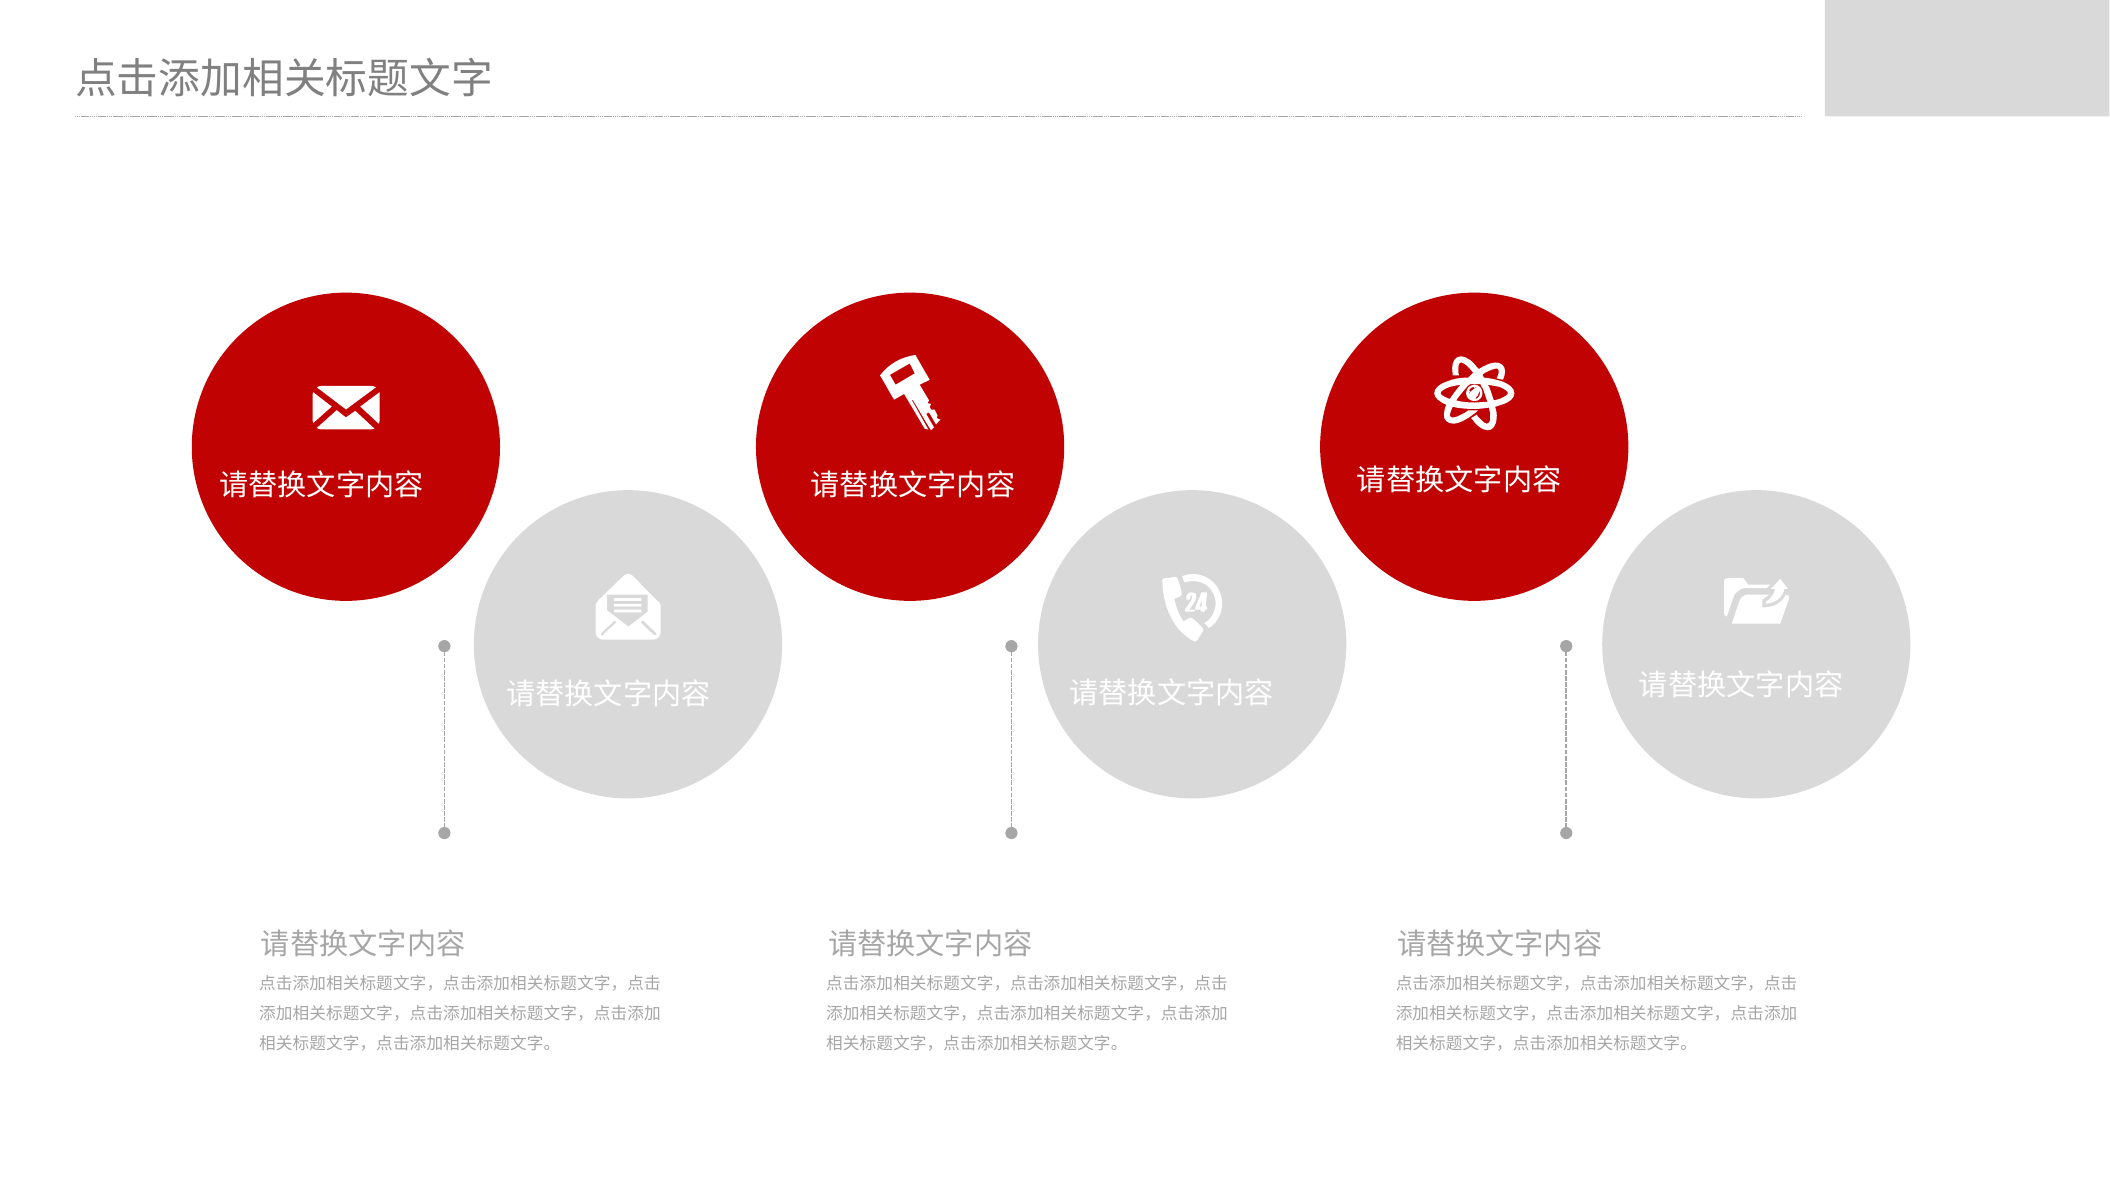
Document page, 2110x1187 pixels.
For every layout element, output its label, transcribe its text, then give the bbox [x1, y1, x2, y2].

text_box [1320, 292, 1665, 601]
text_box 点击添加相关标题文字，点击添加相关标题文字，点击添加相关标题文字，点击添加相关标题文字，点击添加相关标题文字，点击添加相关标题文字。 [1381, 956, 1817, 1060]
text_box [1602, 490, 1947, 799]
text_box 请替换文字内容 [812, 910, 1211, 968]
text_box 点击添加相关标题文字 [59, 44, 563, 107]
text_box 点击添加相关标题文字，点击添加相关标题文字，点击添加相关标题文字，点击添加相关标题文字，点击添加相关标题文字，点击添加相关标题文字。 [245, 956, 680, 1060]
text_box 请替换文字内容 [1381, 910, 1781, 968]
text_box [473, 490, 814, 799]
text_box 请替换文字内容 [245, 910, 644, 968]
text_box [1038, 490, 1378, 799]
text_box 点击添加相关标题文字，点击添加相关标题文字，点击添加相关标题文字，点击添加相关标题文字，点击添加相关标题文字，点击添加相关标题文字。 [812, 956, 1248, 1060]
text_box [191, 292, 527, 601]
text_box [751, 292, 1075, 601]
